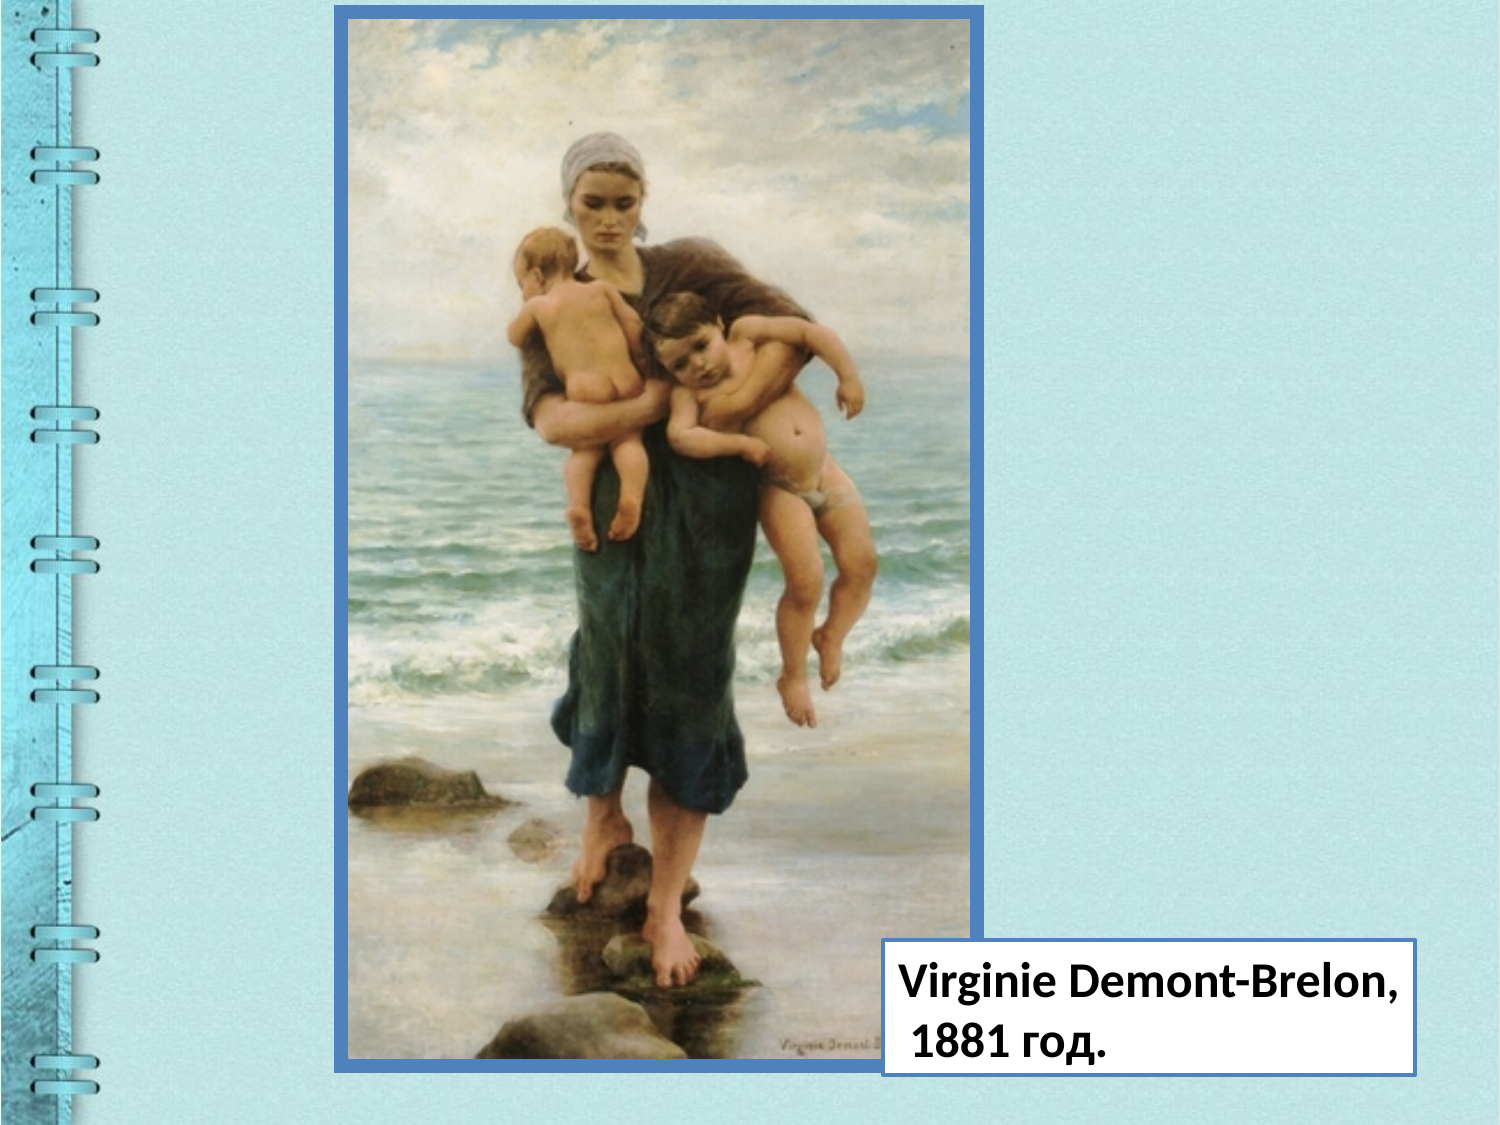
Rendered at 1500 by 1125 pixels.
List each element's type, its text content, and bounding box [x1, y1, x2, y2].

picture [0, 0, 1500, 1125]
text_box Virginie Demont-Brelon, 1881 год. [881, 938, 1417, 1077]
